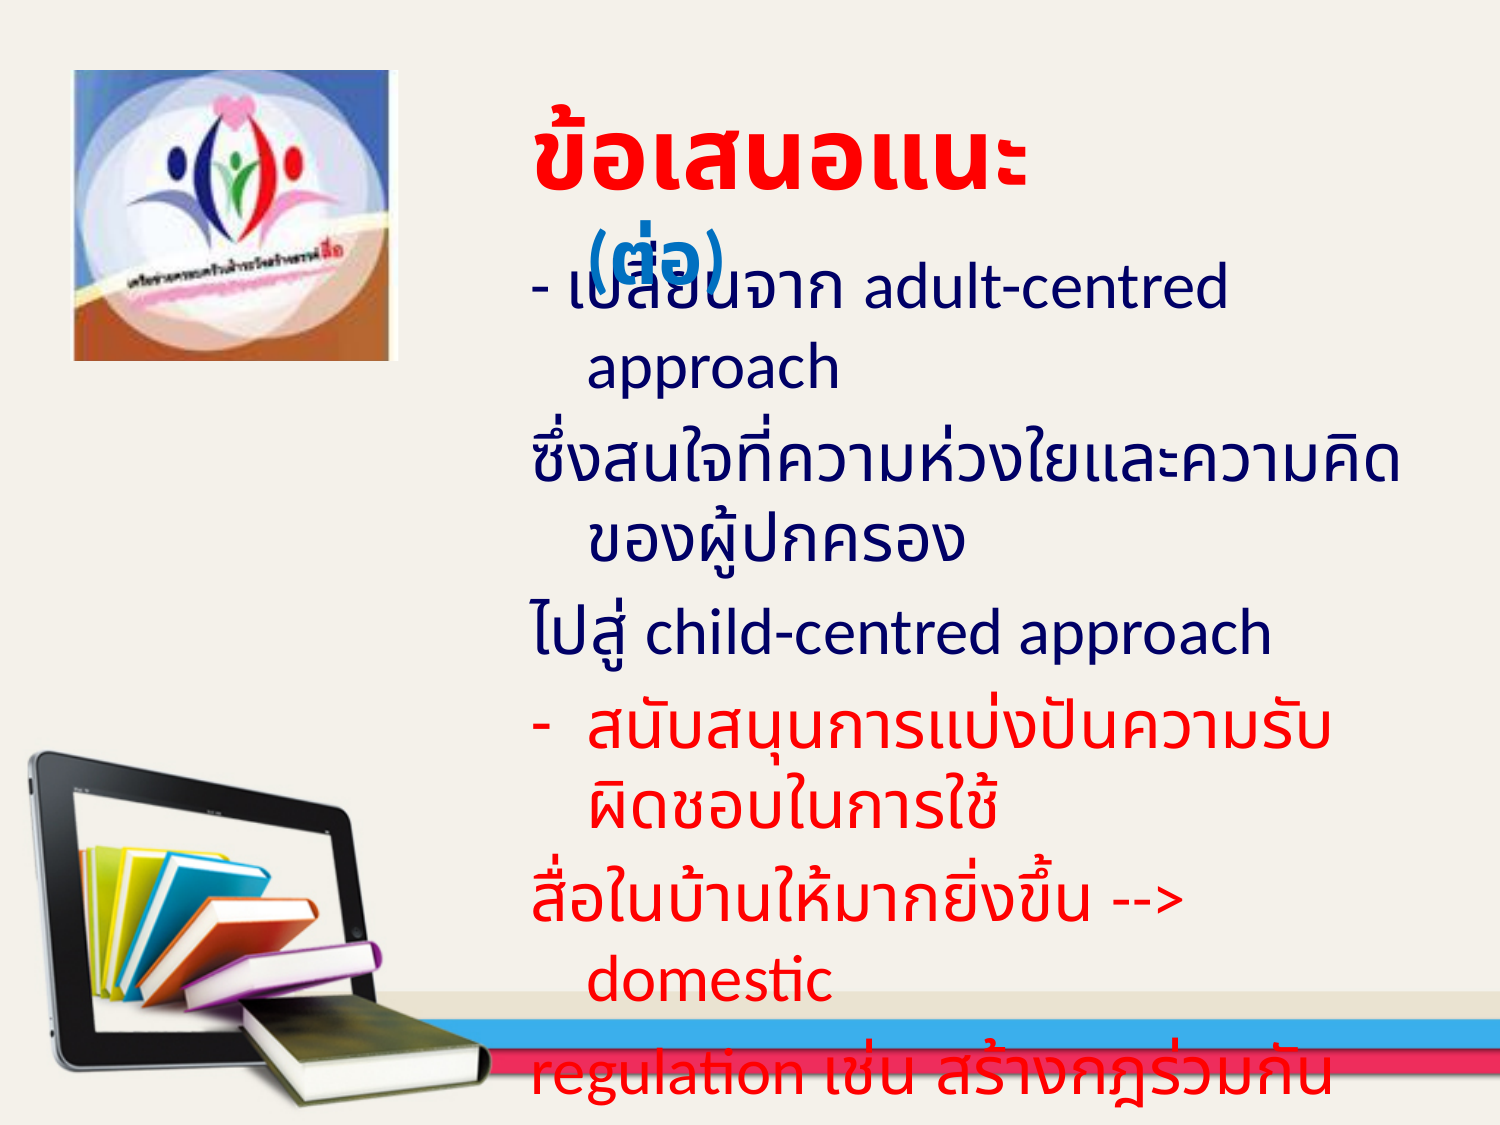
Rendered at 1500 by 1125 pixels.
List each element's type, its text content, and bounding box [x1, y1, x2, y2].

list ข้อเสนอแนะ (ต่อ) [515, 82, 1125, 211]
picture [0, 0, 1500, 1125]
list - เปลี่ยนจาก adult-centred approach ซึ่งสนใจที่ความห่วงใยและความคิดของผู้ปกครอง ไปสู่ child-centred approach สนับสนุนการแบ่งปันความรับผิดชอบในการใช้ สื่อในบ้านให้มากยิ่งขึ้น --> domestic regulation เช่น สร้างกฎร่วมกัน [515, 234, 1430, 903]
